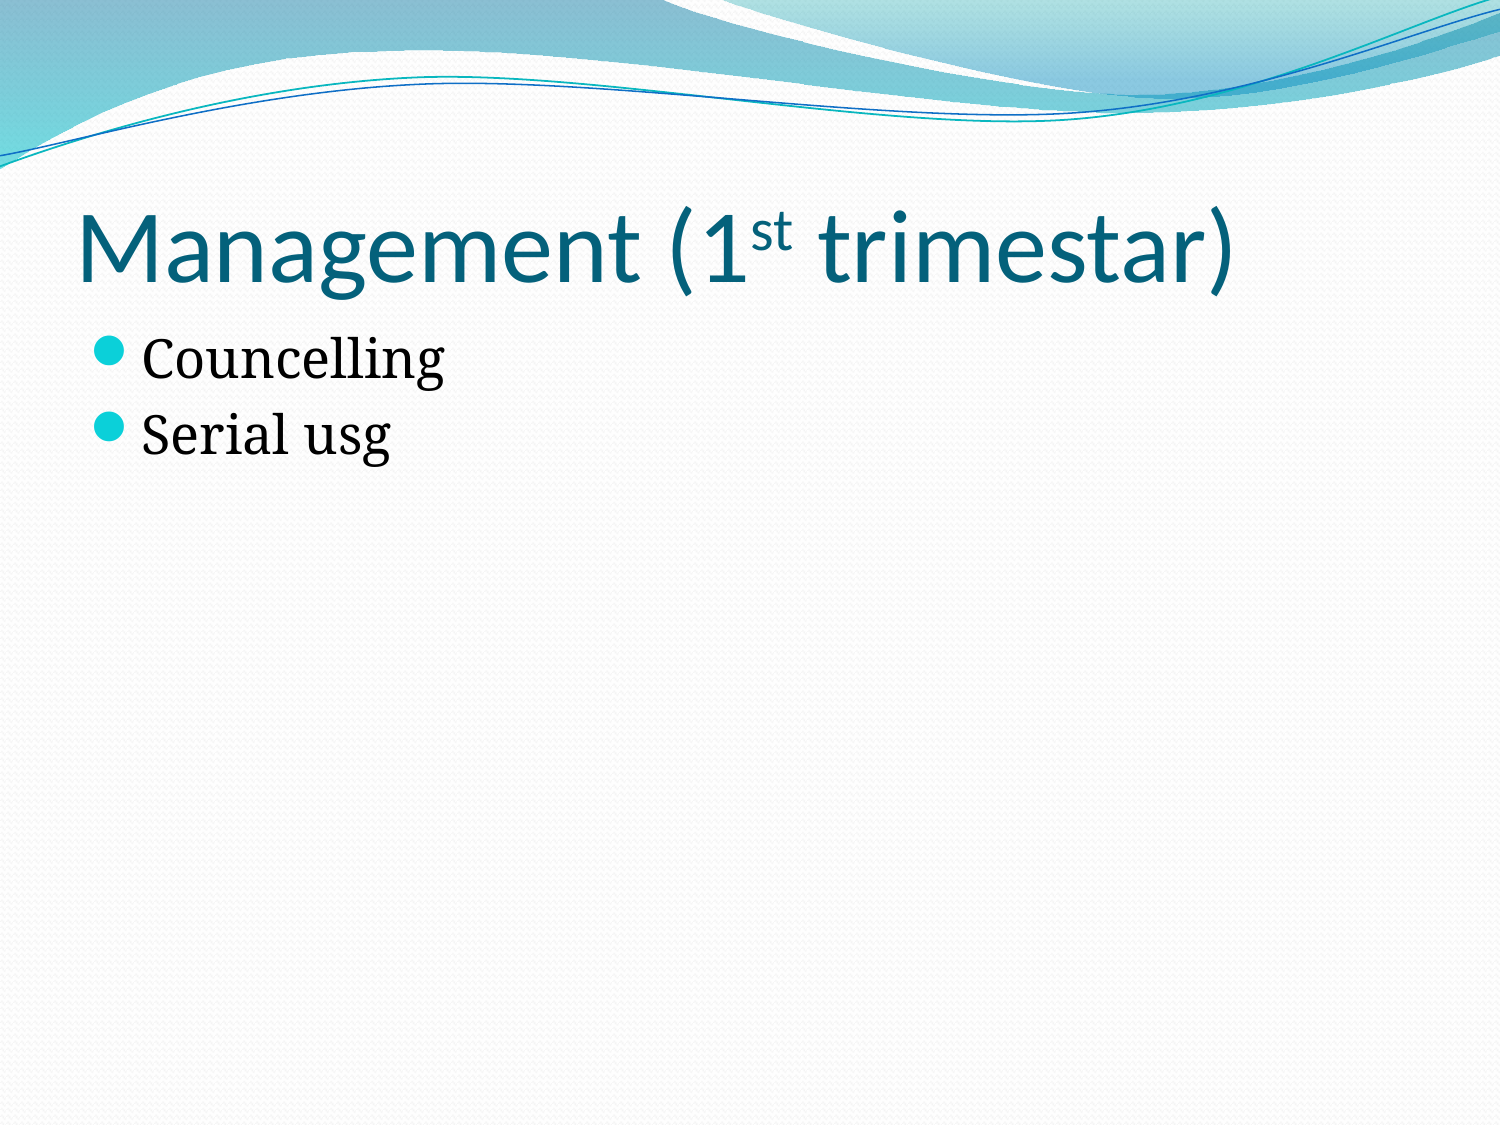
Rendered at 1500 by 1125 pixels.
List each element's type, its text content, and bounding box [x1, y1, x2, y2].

title Management (1st trimestar) [75, 115, 1425, 303]
list Councelling Serial usg [75, 317, 1425, 1038]
